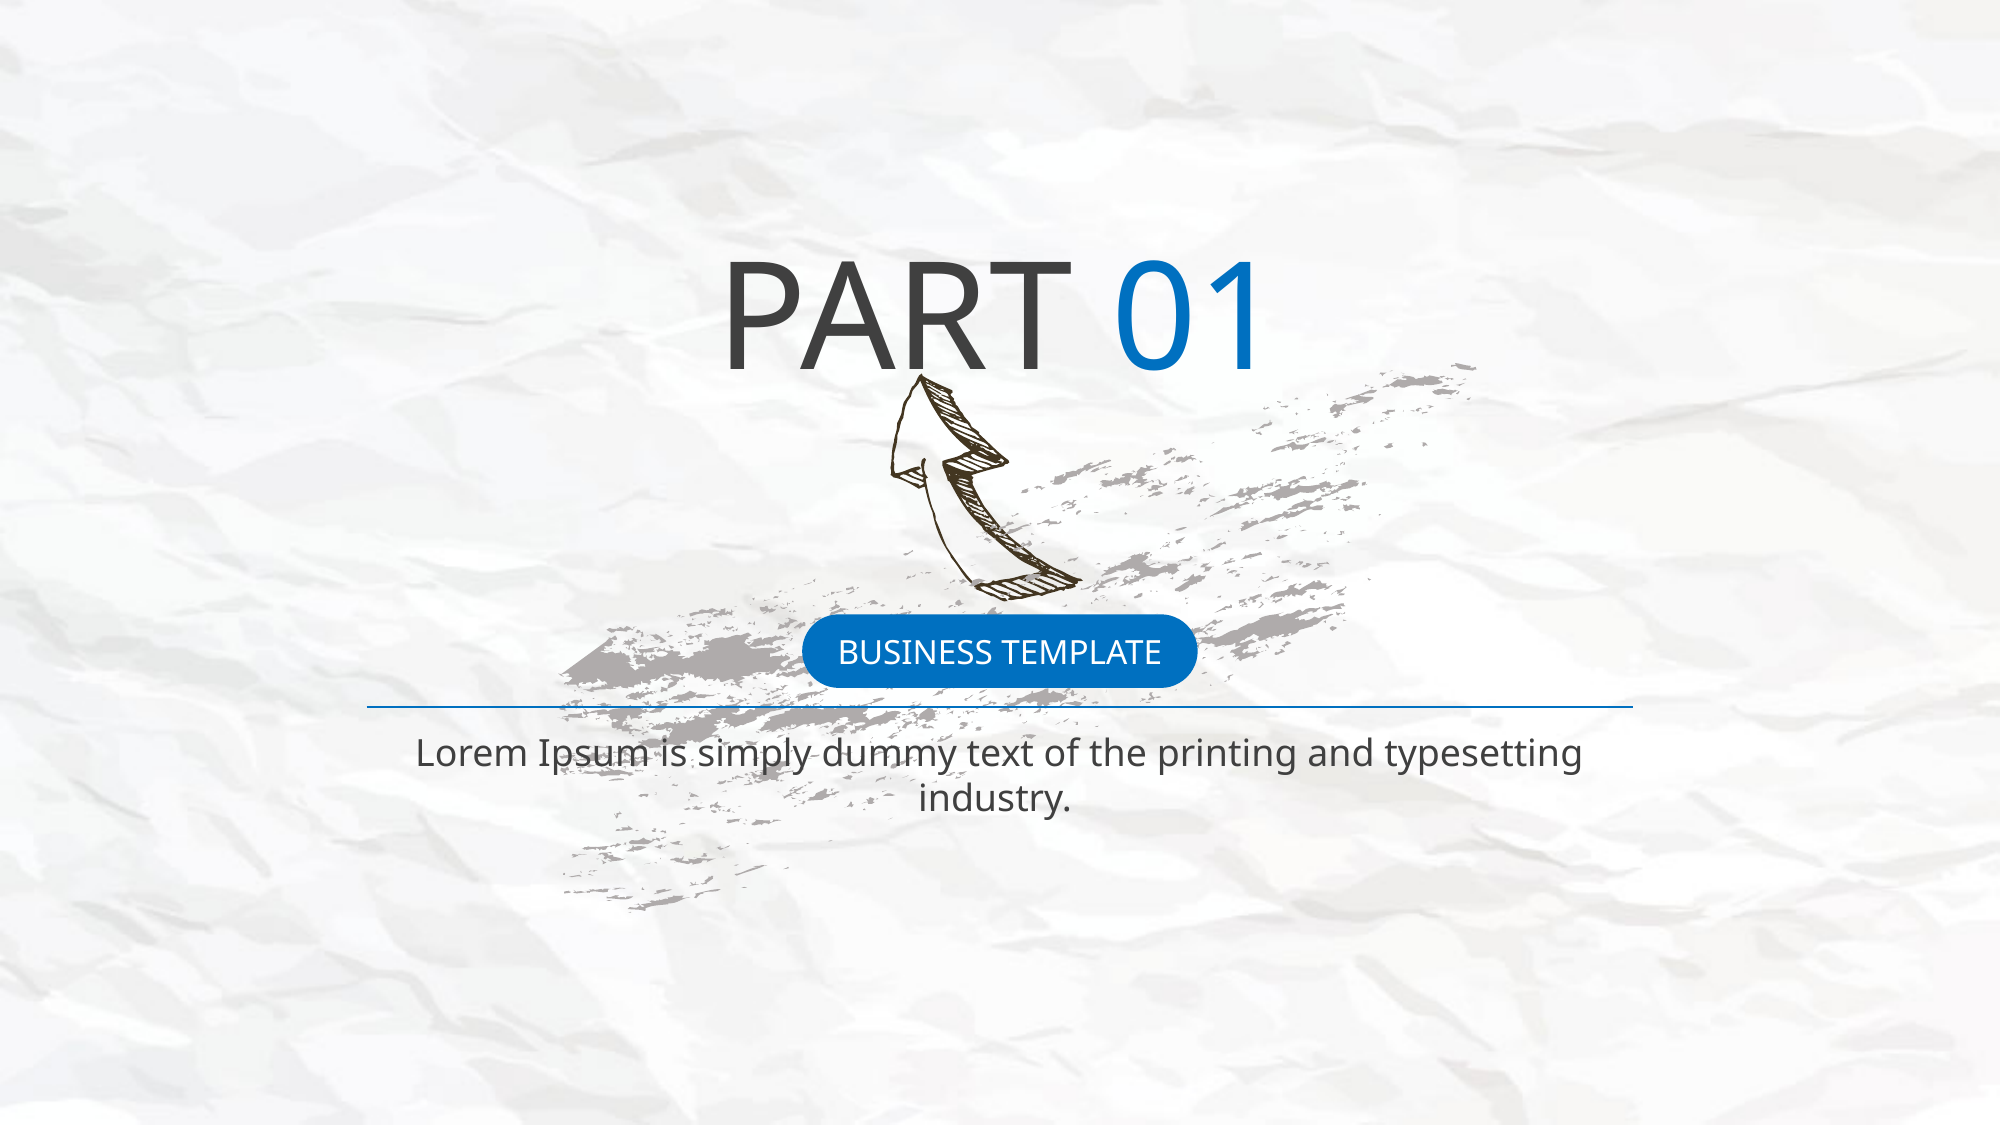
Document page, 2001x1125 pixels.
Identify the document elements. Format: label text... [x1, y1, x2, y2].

text_box [670, 855, 716, 866]
text_box [777, 617, 798, 630]
text_box [982, 700, 998, 706]
text_box [933, 408, 1083, 602]
text_box [1276, 534, 1288, 540]
text_box [635, 629, 644, 638]
text_box [653, 888, 673, 895]
text_box [715, 845, 731, 851]
text_box [1174, 474, 1189, 484]
text_box [793, 622, 806, 629]
text_box [1432, 388, 1460, 396]
text_box [666, 630, 673, 637]
text_box [596, 851, 626, 865]
text_box [1382, 372, 1454, 388]
text_box [1192, 603, 1346, 662]
text_box [1381, 409, 1396, 415]
text_box [1033, 708, 1041, 714]
text_box [625, 836, 667, 852]
text_box [1270, 432, 1327, 453]
text_box [700, 875, 714, 886]
text_box [976, 535, 996, 544]
text_box [962, 710, 979, 715]
text_box [786, 630, 793, 637]
text_box [1174, 527, 1187, 531]
text_box [1326, 439, 1343, 445]
text_box [1328, 384, 1378, 418]
text_box [694, 889, 721, 899]
text_box [907, 700, 923, 706]
text_box [846, 586, 860, 595]
text_box [978, 689, 988, 694]
text_box PART 01 [701, 212, 1298, 408]
text_box [725, 694, 751, 706]
text_box [723, 625, 734, 631]
text_box [1378, 372, 1387, 377]
text_box [1139, 692, 1162, 704]
text_box [615, 827, 634, 832]
text_box [1313, 561, 1330, 571]
text_box [765, 708, 941, 721]
text_box [794, 687, 829, 702]
text_box [1410, 407, 1422, 412]
text_box [903, 549, 914, 556]
text_box [987, 606, 997, 613]
text_box BUSINESS TEMPLATE [801, 613, 1199, 689]
text_box [1098, 464, 1168, 498]
text_box [1175, 536, 1186, 545]
text_box [1080, 576, 1120, 593]
text_box [1209, 475, 1360, 532]
text_box Lorem Ipsum is simply dummy text of the printing and typesetting industry. [331, 721, 1669, 827]
text_box [1350, 426, 1361, 434]
text_box [641, 700, 652, 706]
text_box [948, 599, 964, 609]
text_box [571, 853, 587, 858]
text_box [1352, 445, 1360, 451]
text_box [765, 684, 789, 696]
text_box [1034, 485, 1046, 491]
picture [0, 0, 2000, 1125]
text_box [1163, 447, 1177, 455]
text_box [1021, 571, 1042, 583]
text_box [1013, 540, 1033, 552]
text_box [867, 600, 879, 606]
text_box [964, 694, 974, 701]
text_box [1200, 561, 1215, 573]
text_box [689, 608, 736, 618]
text_box [596, 702, 612, 706]
text_box [765, 692, 796, 706]
text_box [1261, 575, 1280, 582]
text_box [1037, 518, 1062, 527]
text_box [683, 708, 787, 721]
text_box [670, 840, 683, 846]
text_box [890, 408, 972, 583]
text_box [1060, 499, 1077, 512]
text_box [1000, 522, 1033, 536]
text_box [829, 600, 849, 614]
text_box [654, 844, 668, 849]
text_box [1050, 459, 1112, 485]
text_box [977, 695, 988, 702]
text_box [1207, 541, 1227, 552]
text_box [831, 590, 844, 595]
text_box [1163, 454, 1197, 466]
text_box [1241, 551, 1263, 560]
text_box [906, 573, 916, 580]
text_box [958, 578, 967, 585]
text_box [1238, 593, 1262, 608]
text_box [1451, 363, 1477, 371]
text_box [759, 702, 776, 706]
text_box [1337, 530, 1345, 535]
text_box [573, 888, 611, 894]
text_box [1101, 551, 1198, 587]
text_box [997, 708, 1014, 714]
text_box [1289, 429, 1299, 435]
text_box [606, 895, 634, 900]
text_box [857, 697, 885, 706]
text_box [581, 843, 622, 851]
text_box [606, 626, 637, 634]
text_box [558, 632, 808, 693]
text_box [689, 881, 699, 887]
text_box [561, 698, 583, 706]
text_box [1295, 560, 1312, 568]
text_box [932, 689, 947, 697]
text_box [990, 521, 1015, 532]
text_box [700, 852, 708, 857]
text_box [1159, 541, 1170, 550]
text_box [1174, 573, 1206, 592]
text_box [656, 690, 721, 706]
text_box [686, 623, 710, 629]
text_box [1265, 580, 1333, 604]
text_box [759, 605, 776, 614]
text_box [1003, 689, 1088, 706]
text_box [1020, 488, 1030, 494]
text_box [1175, 486, 1196, 495]
text_box [557, 708, 666, 721]
text_box [1133, 592, 1143, 599]
text_box [1251, 419, 1273, 436]
text_box [1199, 493, 1216, 503]
text_box [627, 895, 691, 911]
text_box [968, 578, 988, 590]
text_box [1226, 568, 1241, 577]
text_box [1067, 556, 1079, 562]
text_box [625, 686, 658, 701]
text_box [734, 865, 768, 876]
text_box [901, 609, 912, 613]
text_box [1281, 559, 1292, 564]
text_box [1221, 558, 1236, 566]
text_box [1383, 442, 1394, 449]
text_box [1331, 586, 1347, 596]
